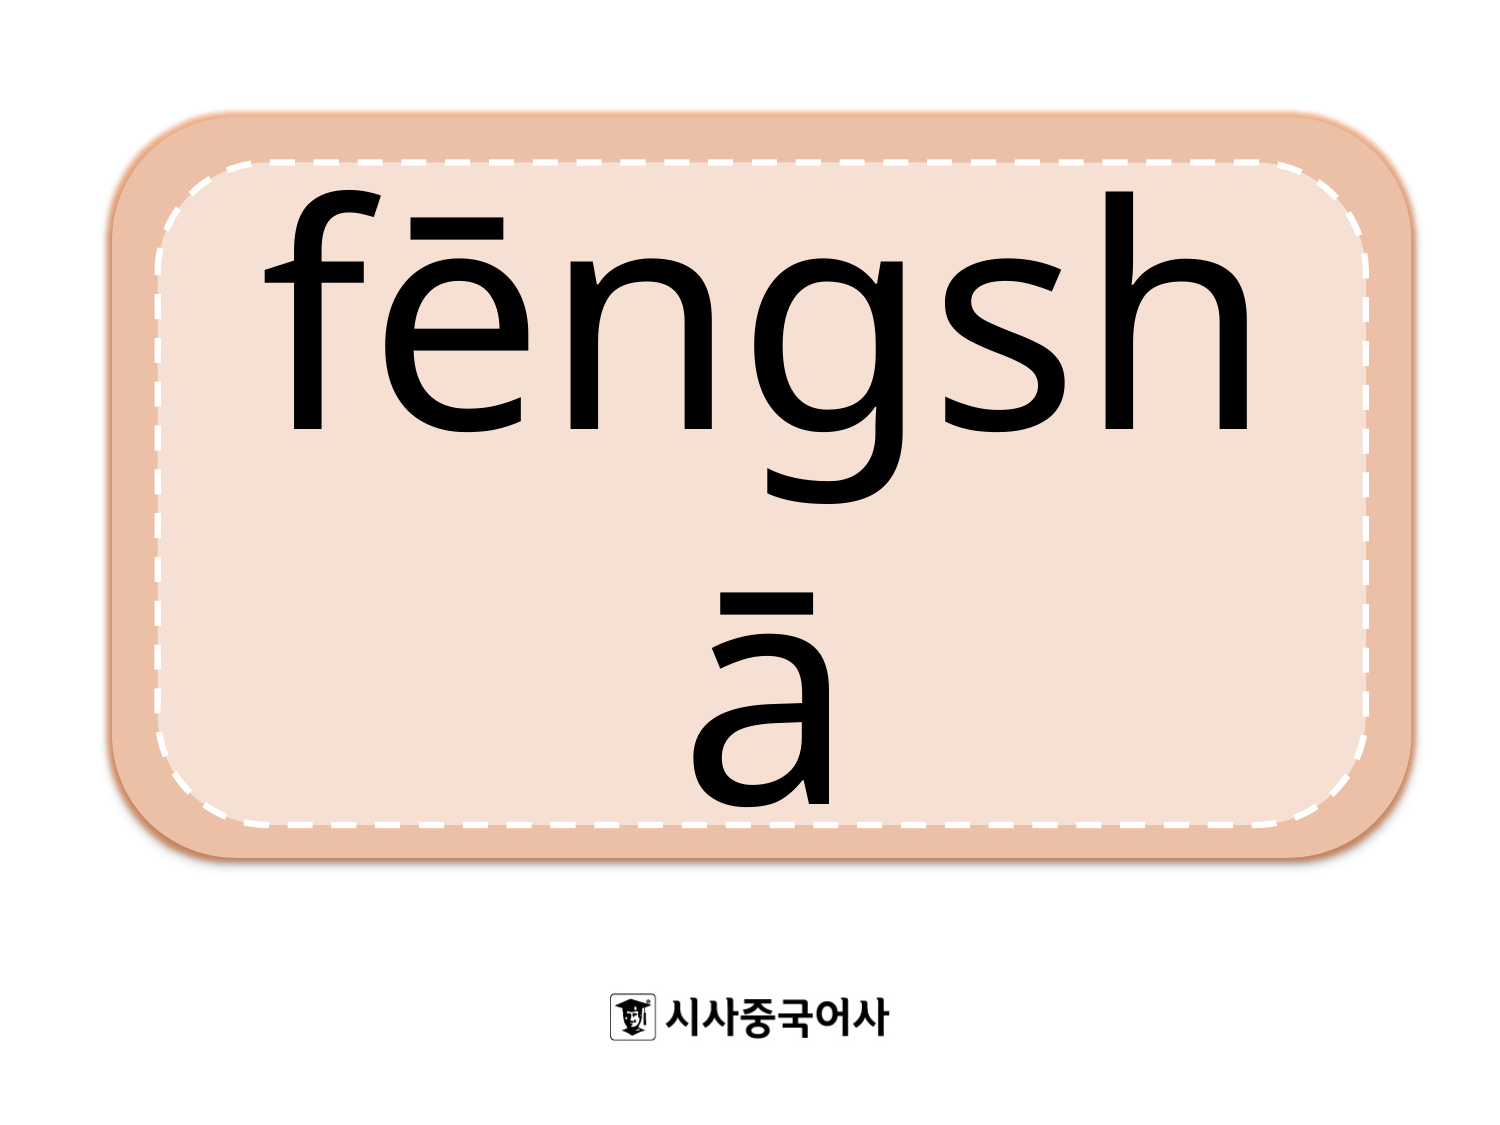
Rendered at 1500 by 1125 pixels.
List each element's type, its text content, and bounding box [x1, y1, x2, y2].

text_box fēngshā [162, 160, 1371, 824]
picture [602, 987, 898, 1047]
